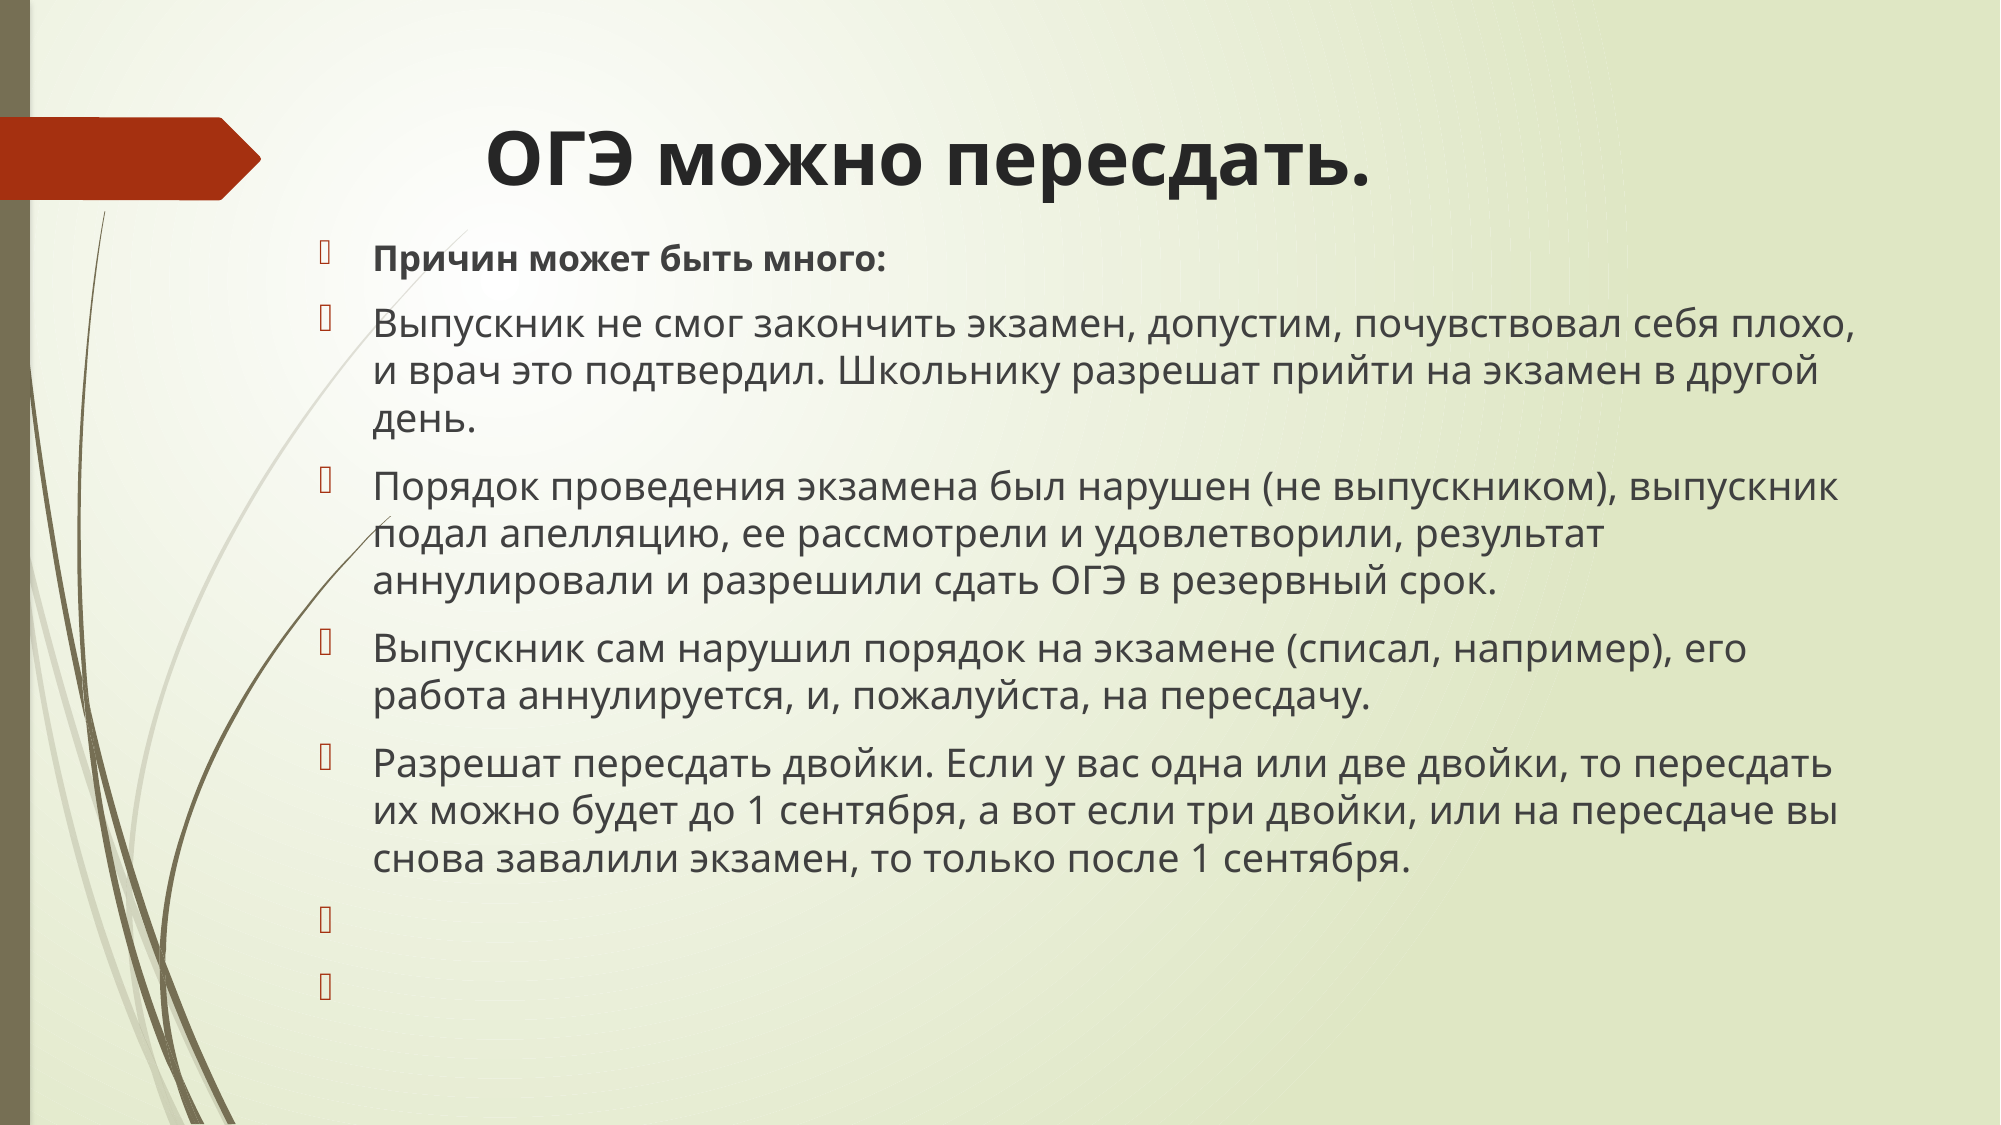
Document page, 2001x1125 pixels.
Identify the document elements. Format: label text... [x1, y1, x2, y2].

title ОГЭ можно пересдать. [469, 102, 1888, 215]
list Причин может быть много: Выпускник не смог закончить экзамен, допустим, почувствовал себя плохо, и врач это подтвердил. Школьнику разрешат прийти на экзамен в другой день. Порядок проведения экзамена был нарушен (не выпускником), выпускник подал апелляцию, ее рассмотрели и удовлетворили, результат аннулировали и разрешили сдать ОГЭ в резервный срок. Выпускник сам нарушил порядок на экзамене (списал, например), его работа аннулируется, и, пожалуйста, на пересдачу. Разрешат пересдать двойки. Если у вас одна или две двойки, то пересдать их можно будет до 1 сентября, а вот если три двойки, или на пересдаче вы снова завалили экзамен, то только после 1 сентября. [303, 227, 1888, 1029]
